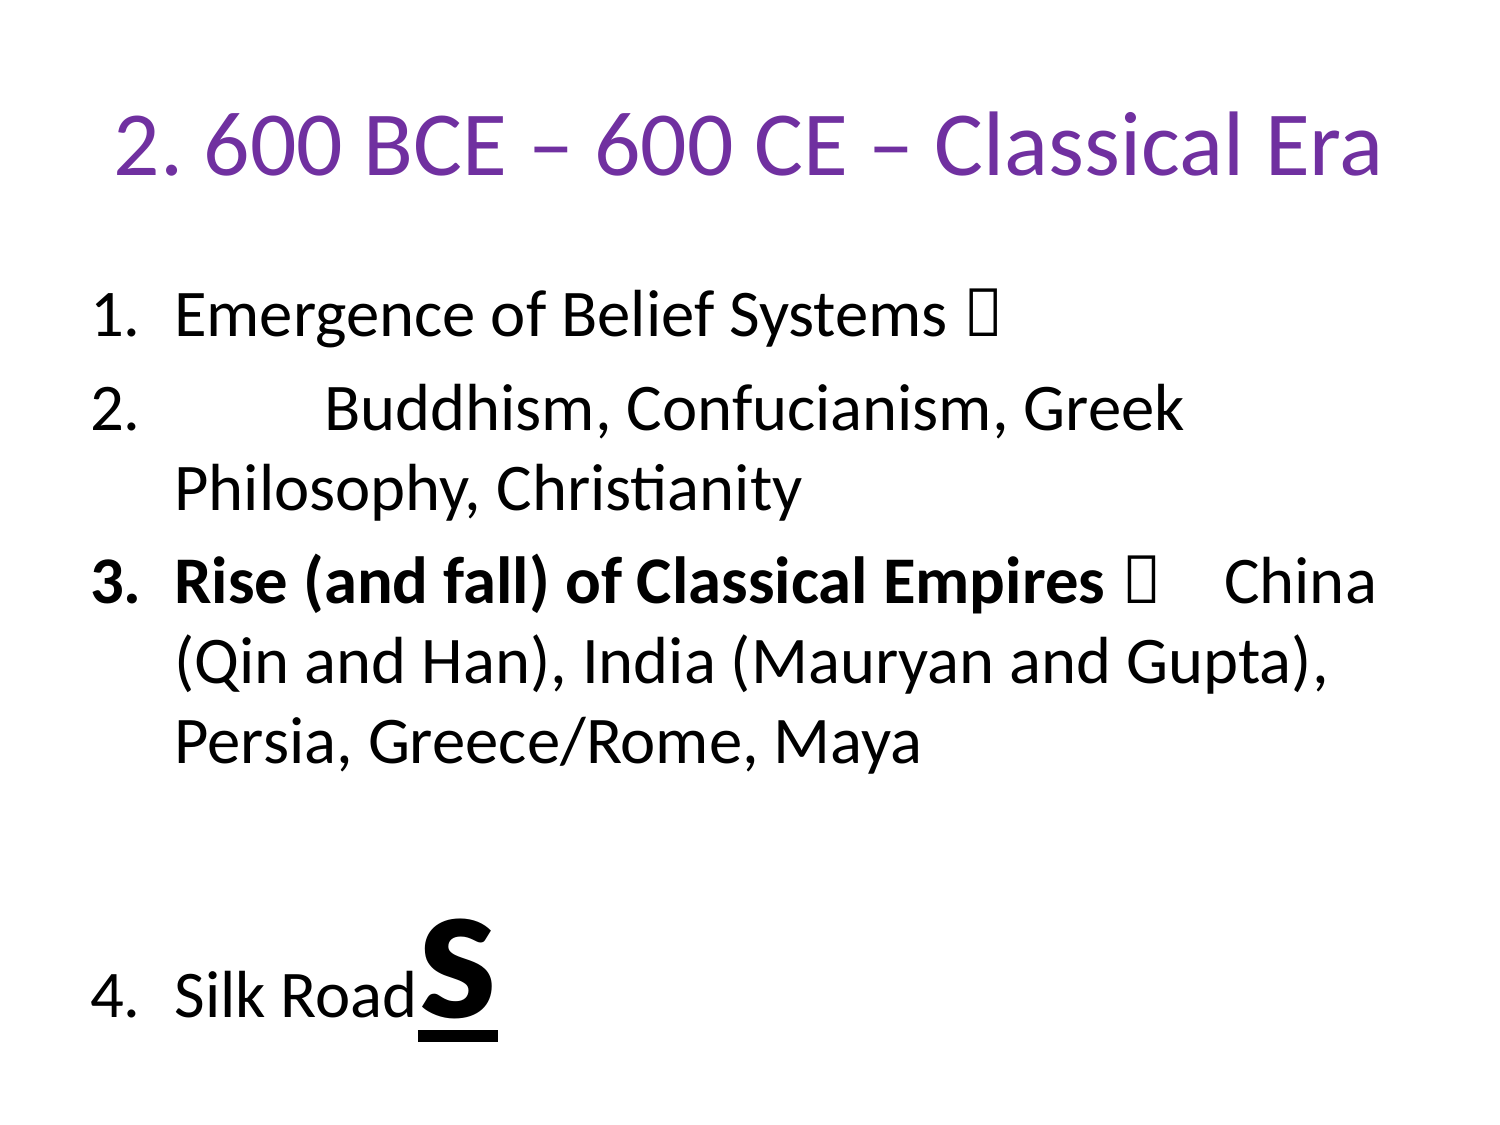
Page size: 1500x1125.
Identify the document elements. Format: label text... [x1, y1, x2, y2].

title 2. 600 BCE – 600 CE – Classical Era [75, 45, 1425, 233]
list Emergence of Belief Systems  Buddhism, Confucianism, Greek Philosophy, Christianity Rise (and fall) of Classical Empires  China (Qin and Han), India (Mauryan and Gupta), Persia, Greece/Rome, Maya Silk Roads [75, 262, 1425, 1083]
